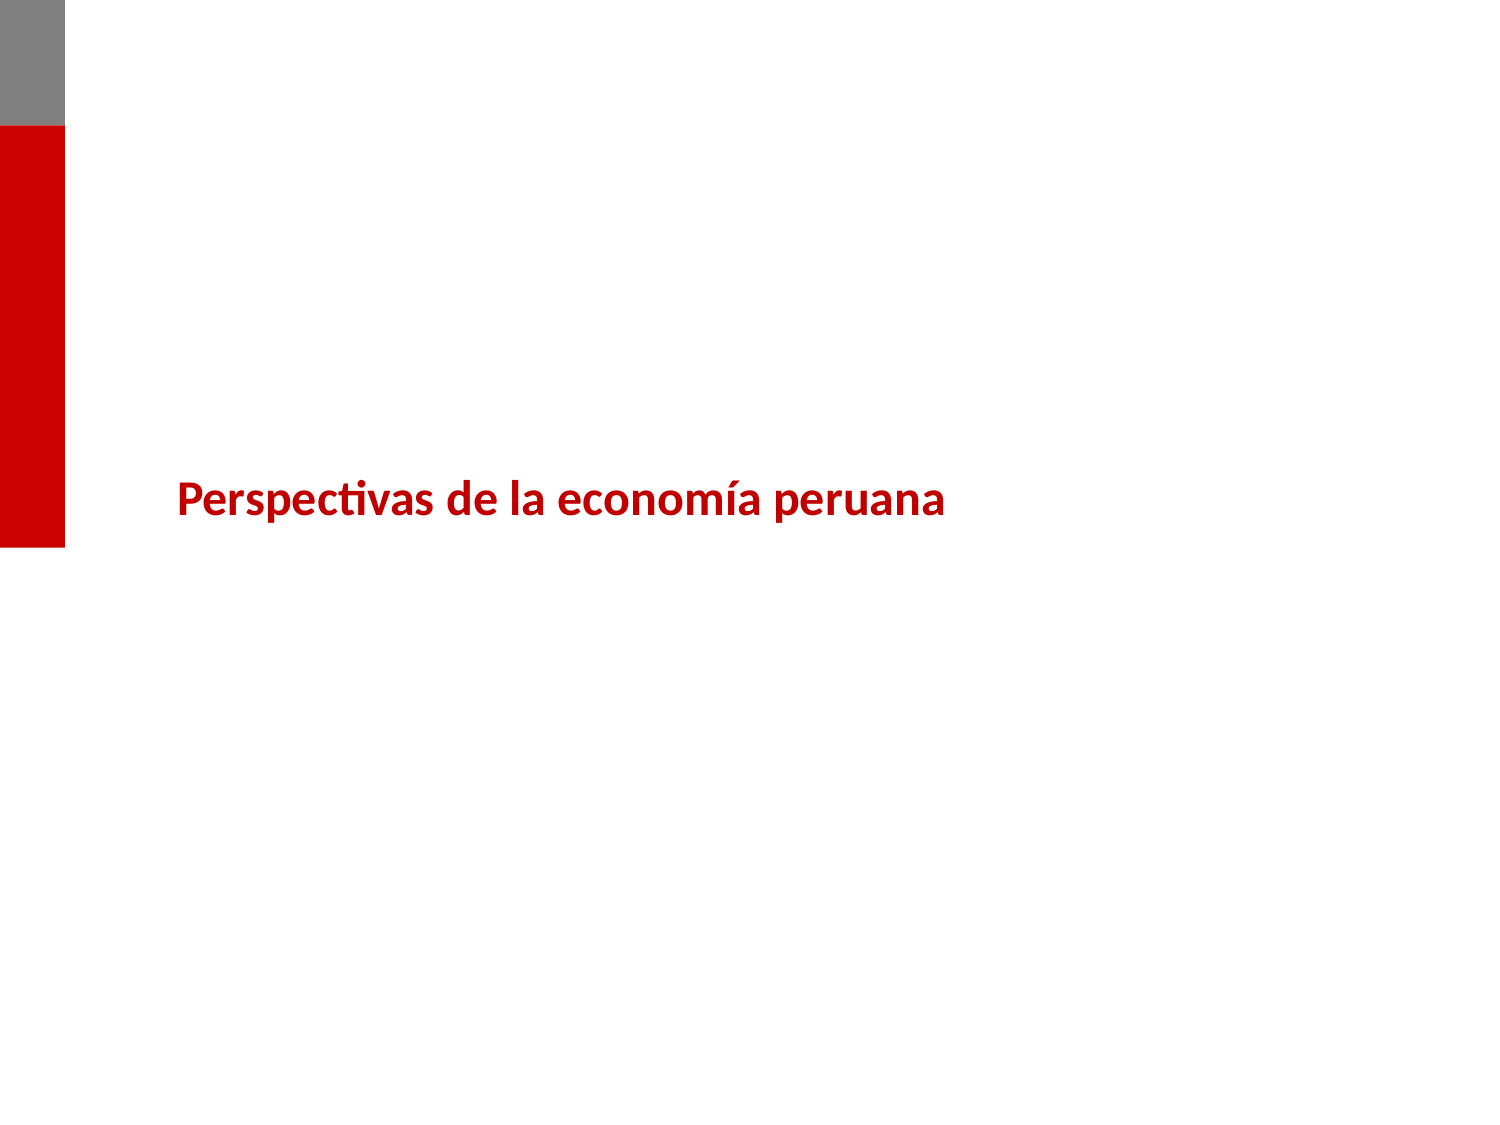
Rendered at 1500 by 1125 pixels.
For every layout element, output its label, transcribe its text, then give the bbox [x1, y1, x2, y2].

text_box Perspectivas de la economía peruana [162, 457, 1438, 533]
